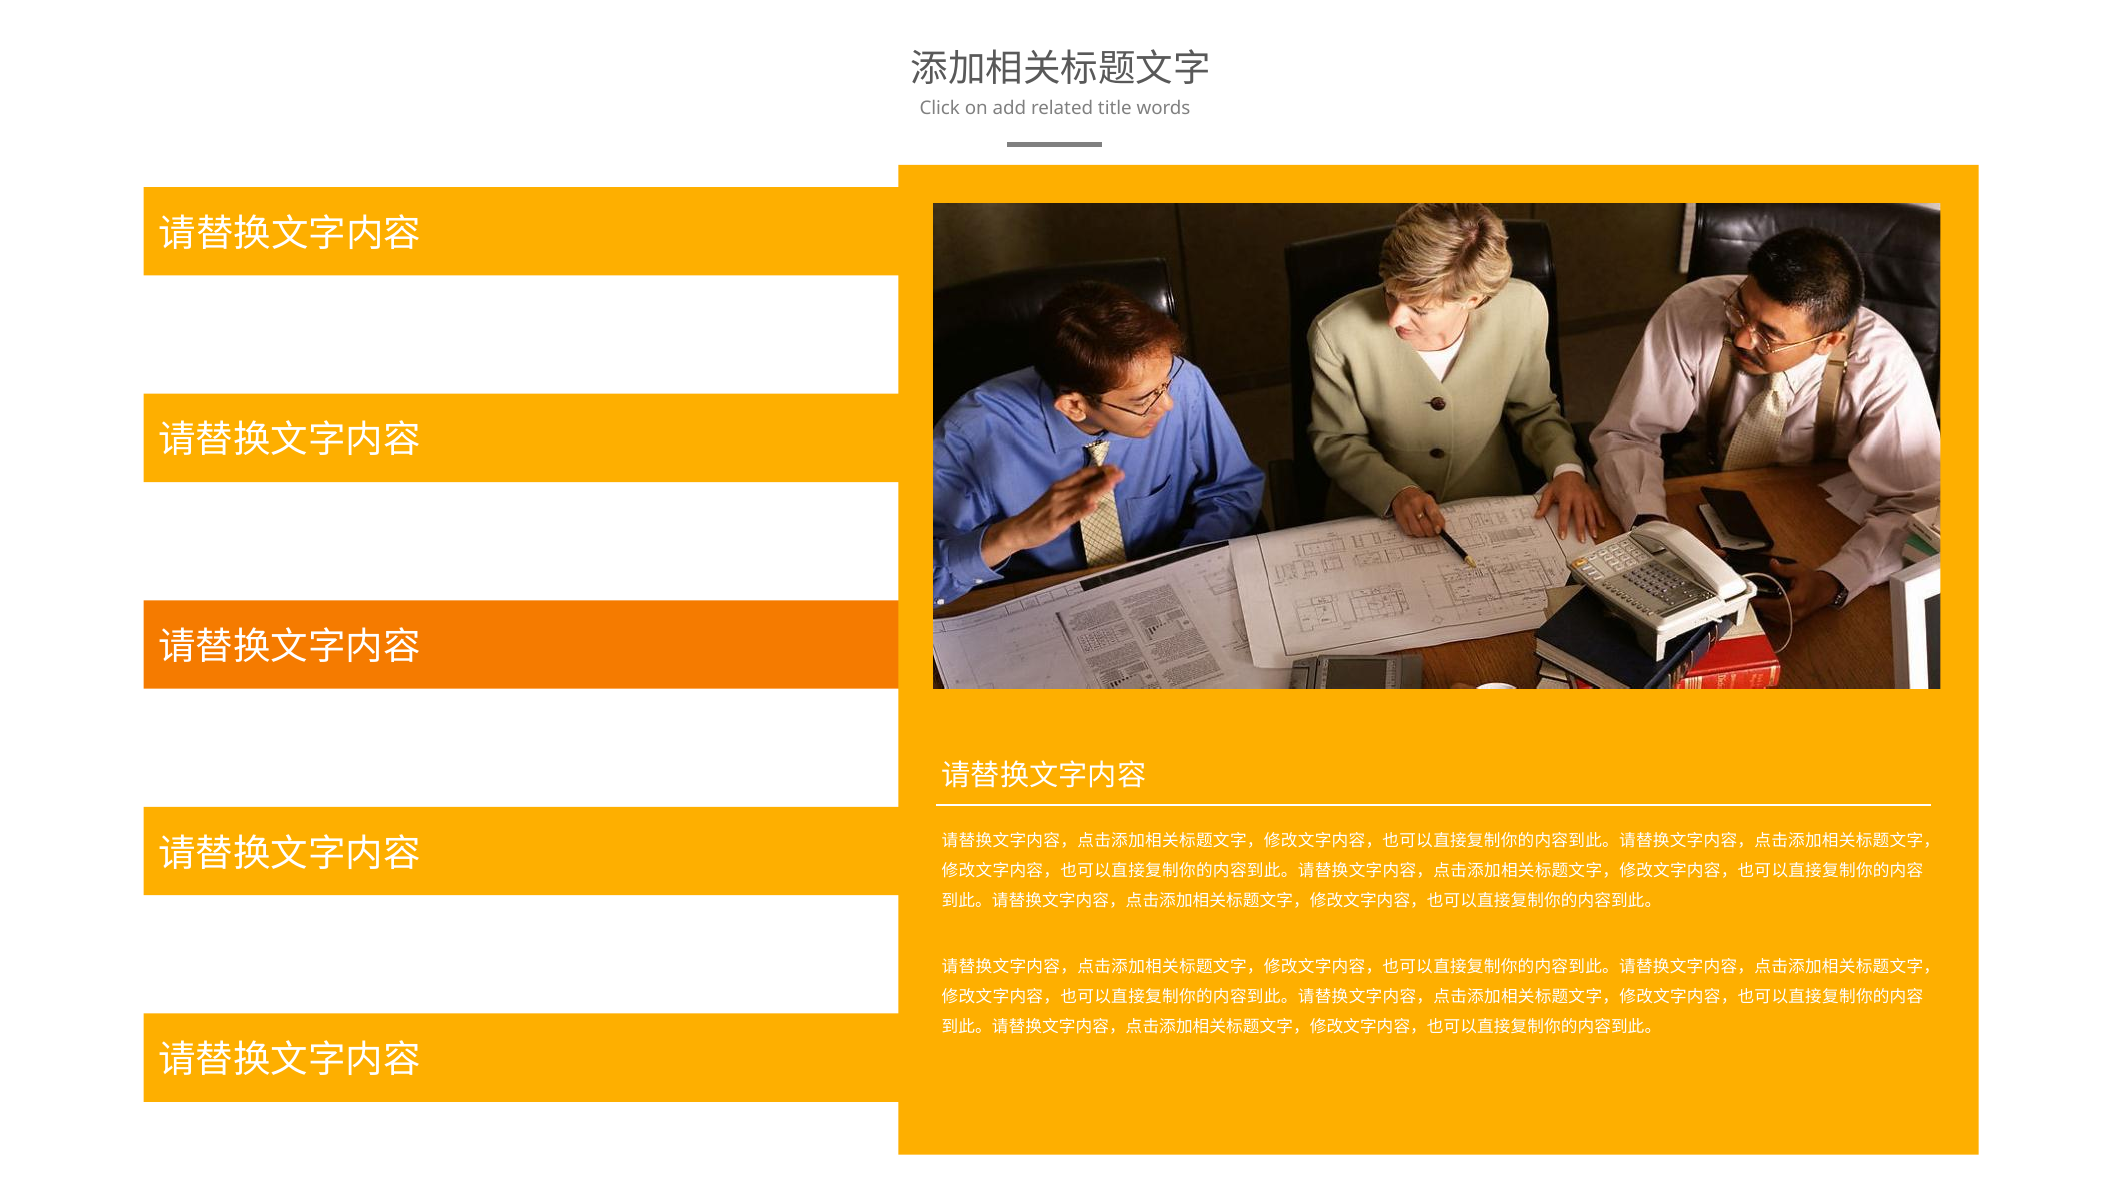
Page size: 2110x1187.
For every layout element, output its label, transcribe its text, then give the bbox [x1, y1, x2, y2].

text_box [897, 164, 1980, 1156]
text_box Click on add related title words [877, 89, 1232, 124]
text_box 添加相关标题文字 [877, 37, 1245, 95]
text_box 请替换文字内容 [143, 393, 897, 483]
text_box 请替换文字内容，点击添加相关标题文字，修改文字内容，也可以直接复制你的内容到此。请替换文字内容，点击添加相关标题文字，修改文字内容，也可以直接复制你的内容到此。请替换文字内容，点击添加相关标题文字，修改文字内容，也可以直接复制你的内容到此。请替换文字内容，点击添加相关标题文字，修改文字内容，也可以直接复制你的内容到此。 [925, 937, 1941, 1042]
text_box 请替换文字内容 [143, 1012, 897, 1103]
text_box 请替换文字内容 [143, 806, 897, 896]
text_box 请替换文字内容，点击添加相关标题文字，修改文字内容，也可以直接复制你的内容到此。请替换文字内容，点击添加相关标题文字，修改文字内容，也可以直接复制你的内容到此。请替换文字内容，点击添加相关标题文字，修改文字内容，也可以直接复制你的内容到此。请替换文字内容，点击添加相关标题文字，修改文字内容，也可以直接复制你的内容到此。 [925, 812, 1941, 916]
text_box [932, 202, 1942, 690]
text_box 请替换文字内容 [143, 186, 897, 276]
text_box 请替换文字内容 [925, 748, 1231, 807]
text_box 请替换文字内容 [143, 599, 897, 690]
